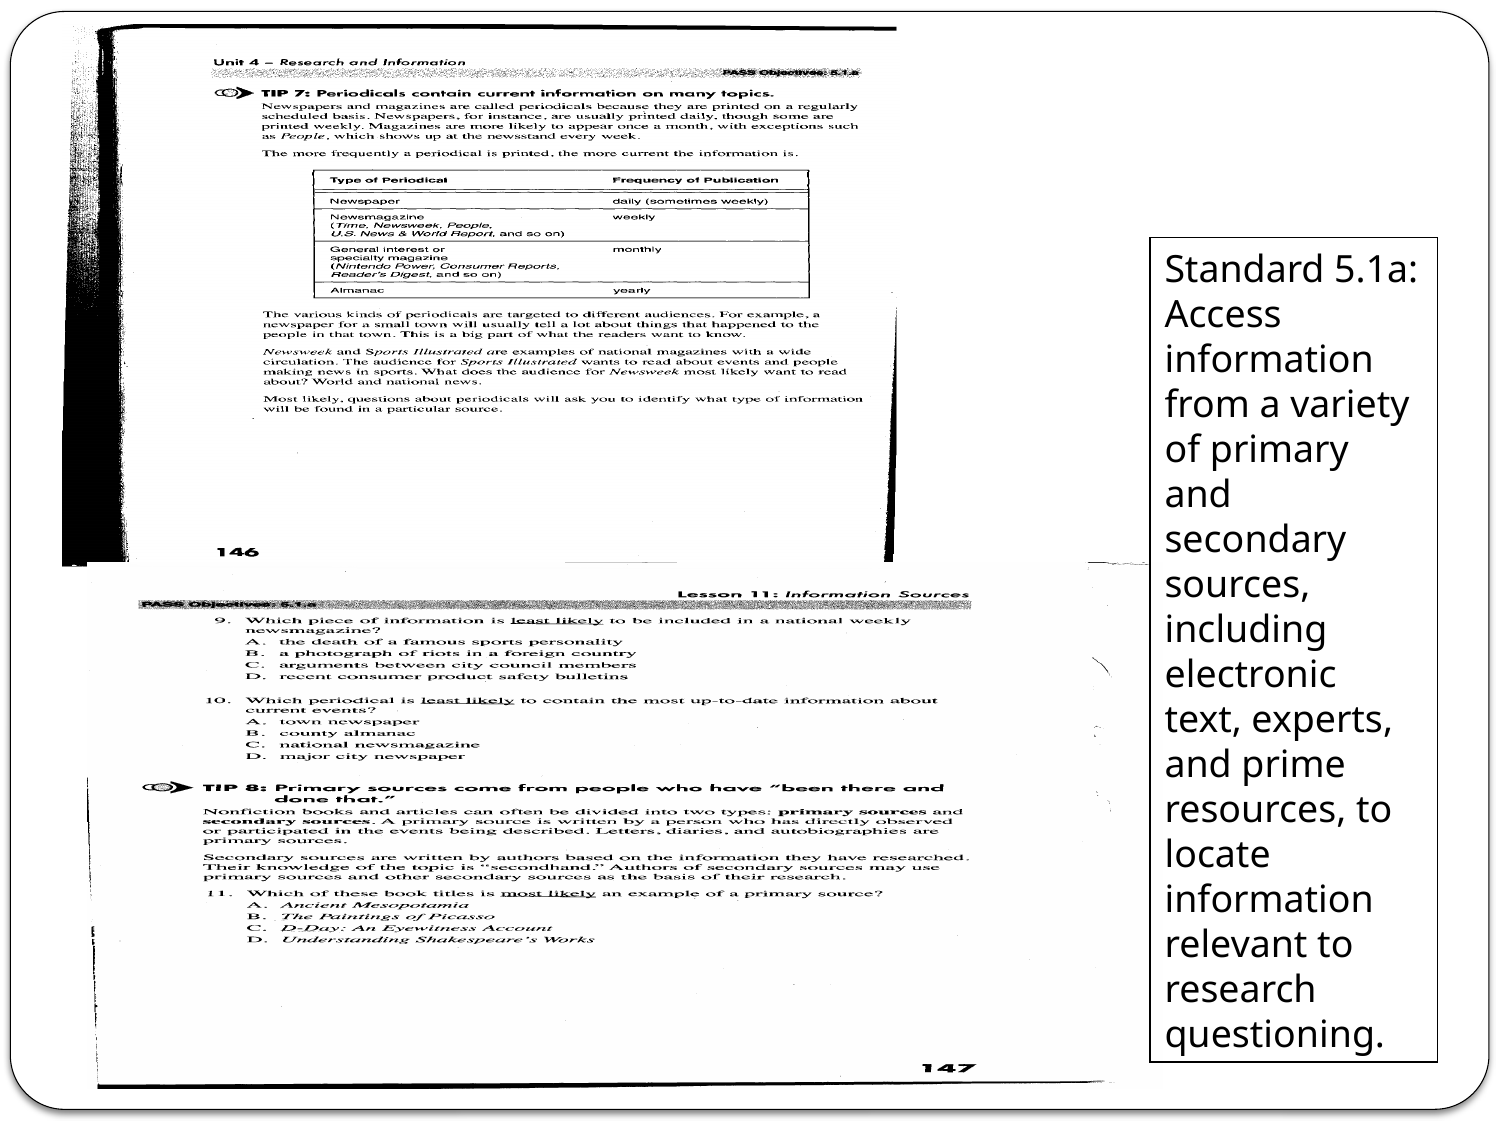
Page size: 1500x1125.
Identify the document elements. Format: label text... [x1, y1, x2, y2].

text_box Standard 5.1a: Access information from a variety of primary and secondary sources, including electronic text, experts, and prime resources, to locate information relevant to research questioning. [1149, 237, 1438, 1063]
picture [62, 24, 1163, 1089]
